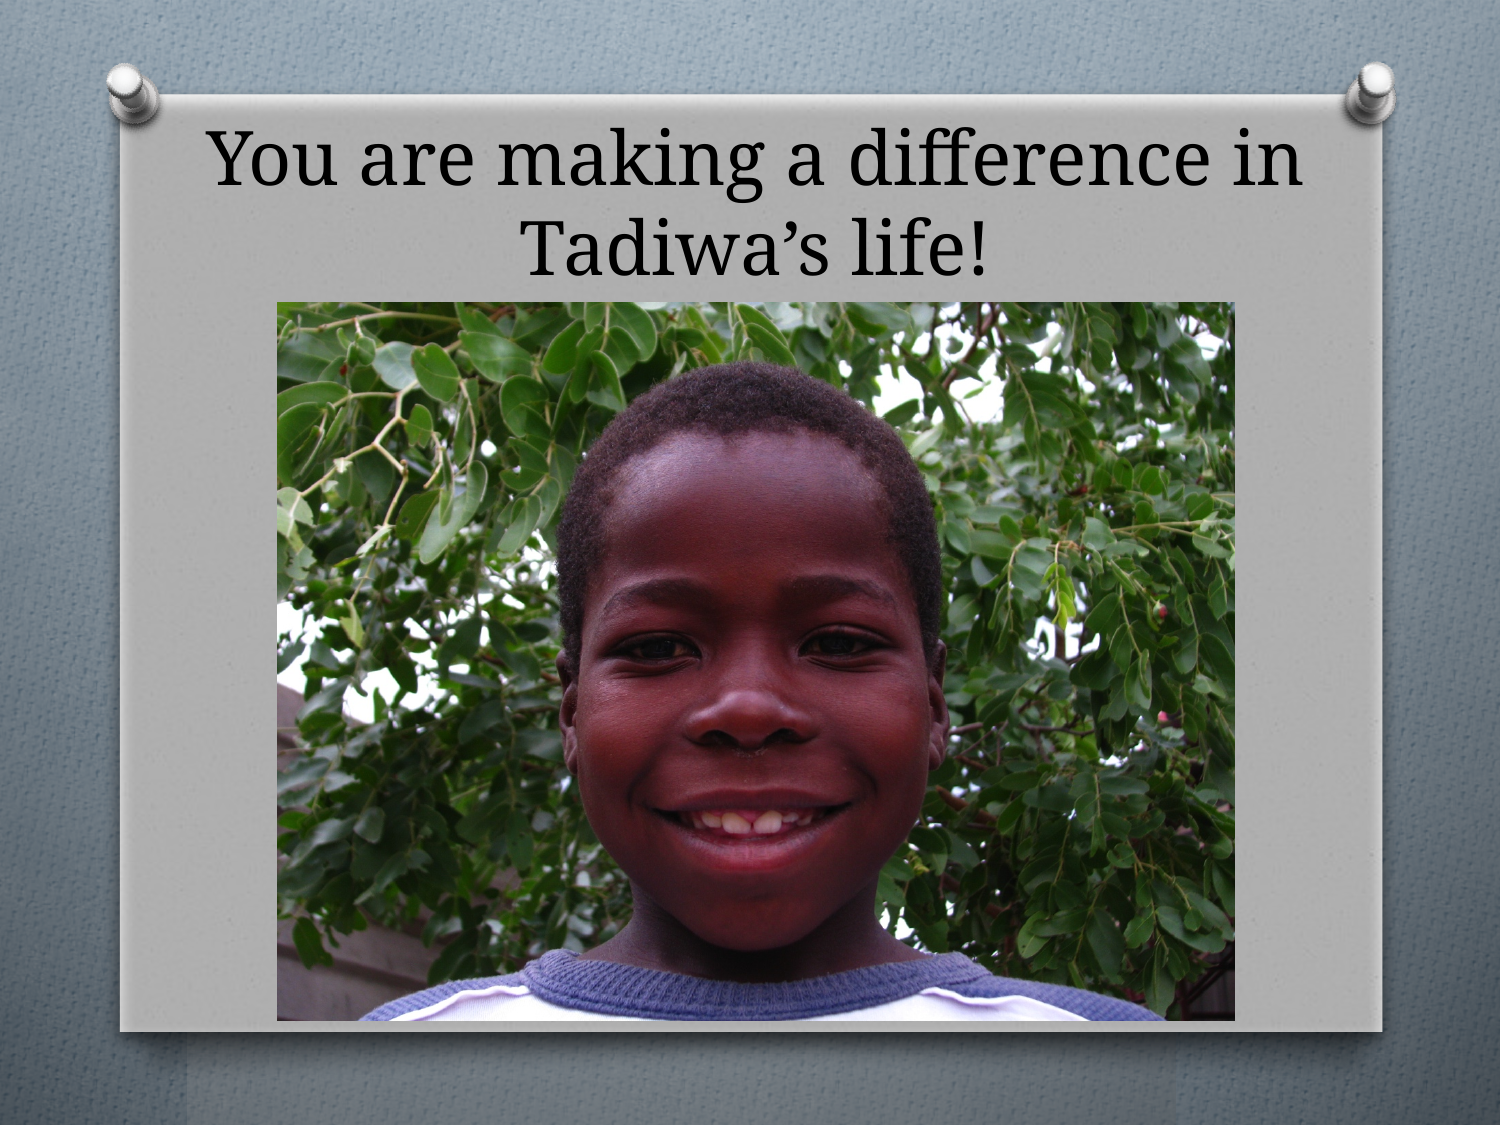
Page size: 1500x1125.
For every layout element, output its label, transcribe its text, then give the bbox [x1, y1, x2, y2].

picture [1317, 35, 1439, 151]
picture [75, 29, 198, 147]
title You are making a difference in Tadiwa’s life! [147, 101, 1365, 299]
picture [277, 302, 1235, 1021]
